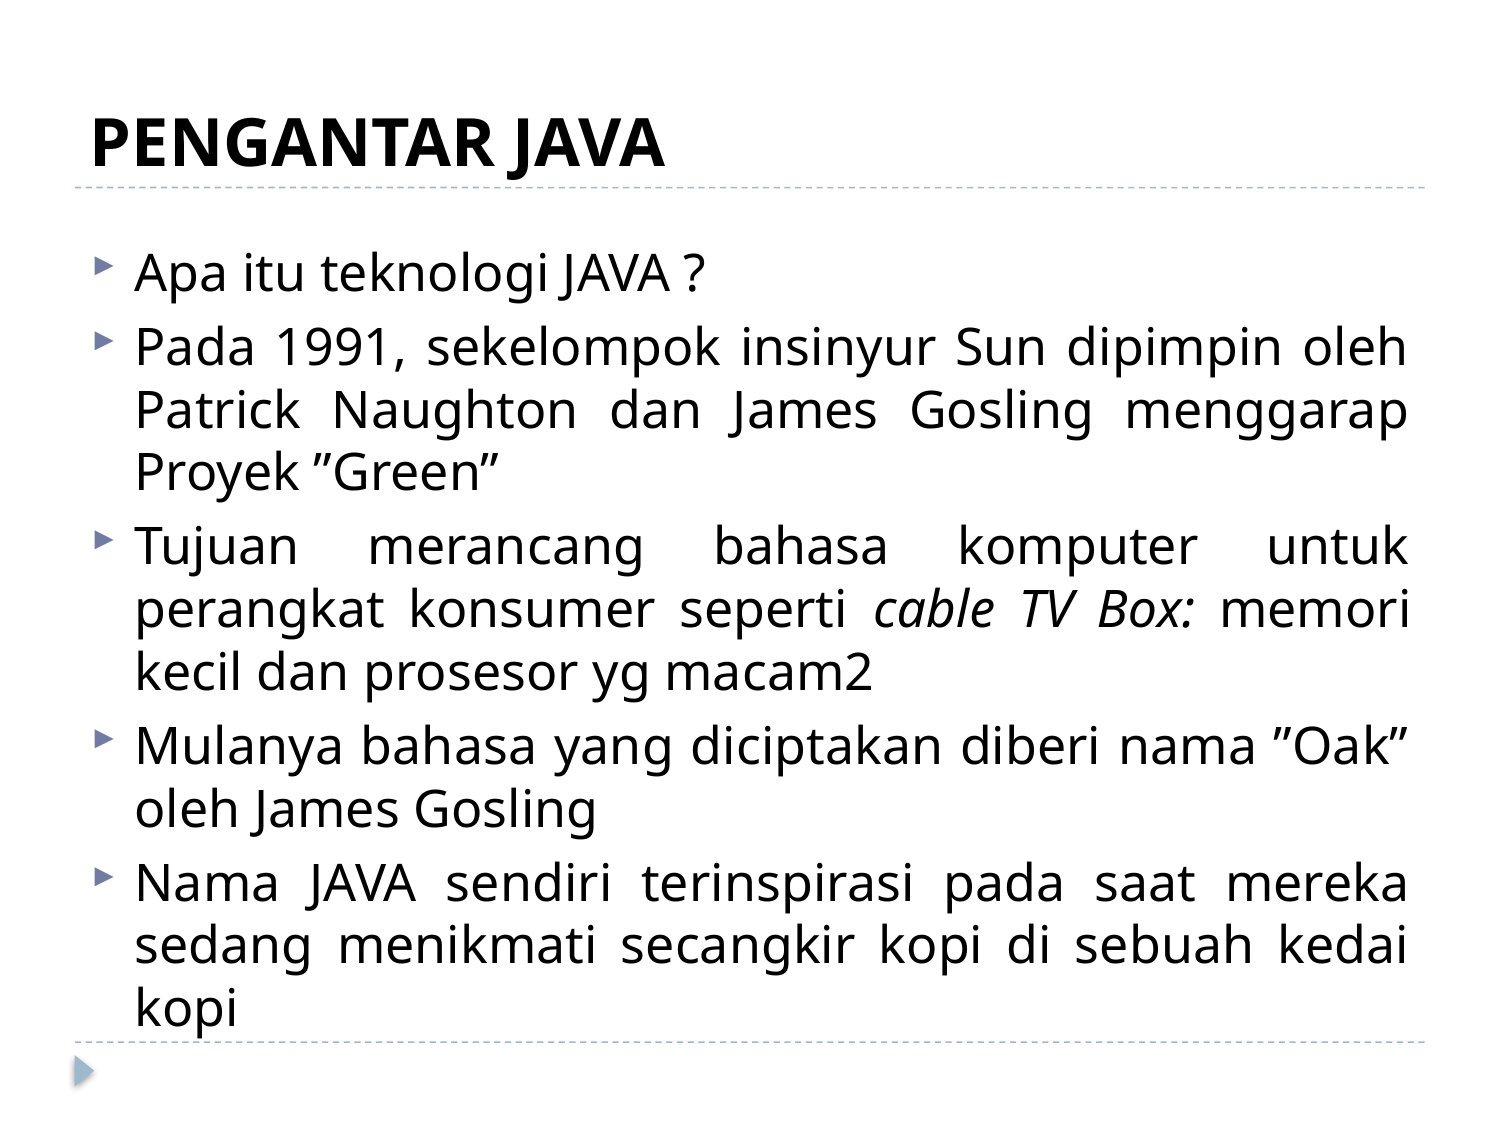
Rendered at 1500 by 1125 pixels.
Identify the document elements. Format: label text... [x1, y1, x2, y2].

list Apa itu teknologi JAVA ? Pada 1991, sekelompok insinyur Sun dipimpin oleh Patrick Naughton dan James Gosling menggarap Proyek ”Green” Tujuan merancang bahasa komputer untuk perangkat konsumer seperti cable TV Box: memori kecil dan prosesor yg macam2 Mulanya bahasa yang diciptakan diberi nama ”Oak” oleh James Gosling Nama JAVA sendiri terinspirasi pada saat mereka sedang menikmati secangkir kopi di sebuah kedai kopi [76, 231, 1427, 1047]
title PENGANTAR JAVA [75, 24, 1425, 188]
